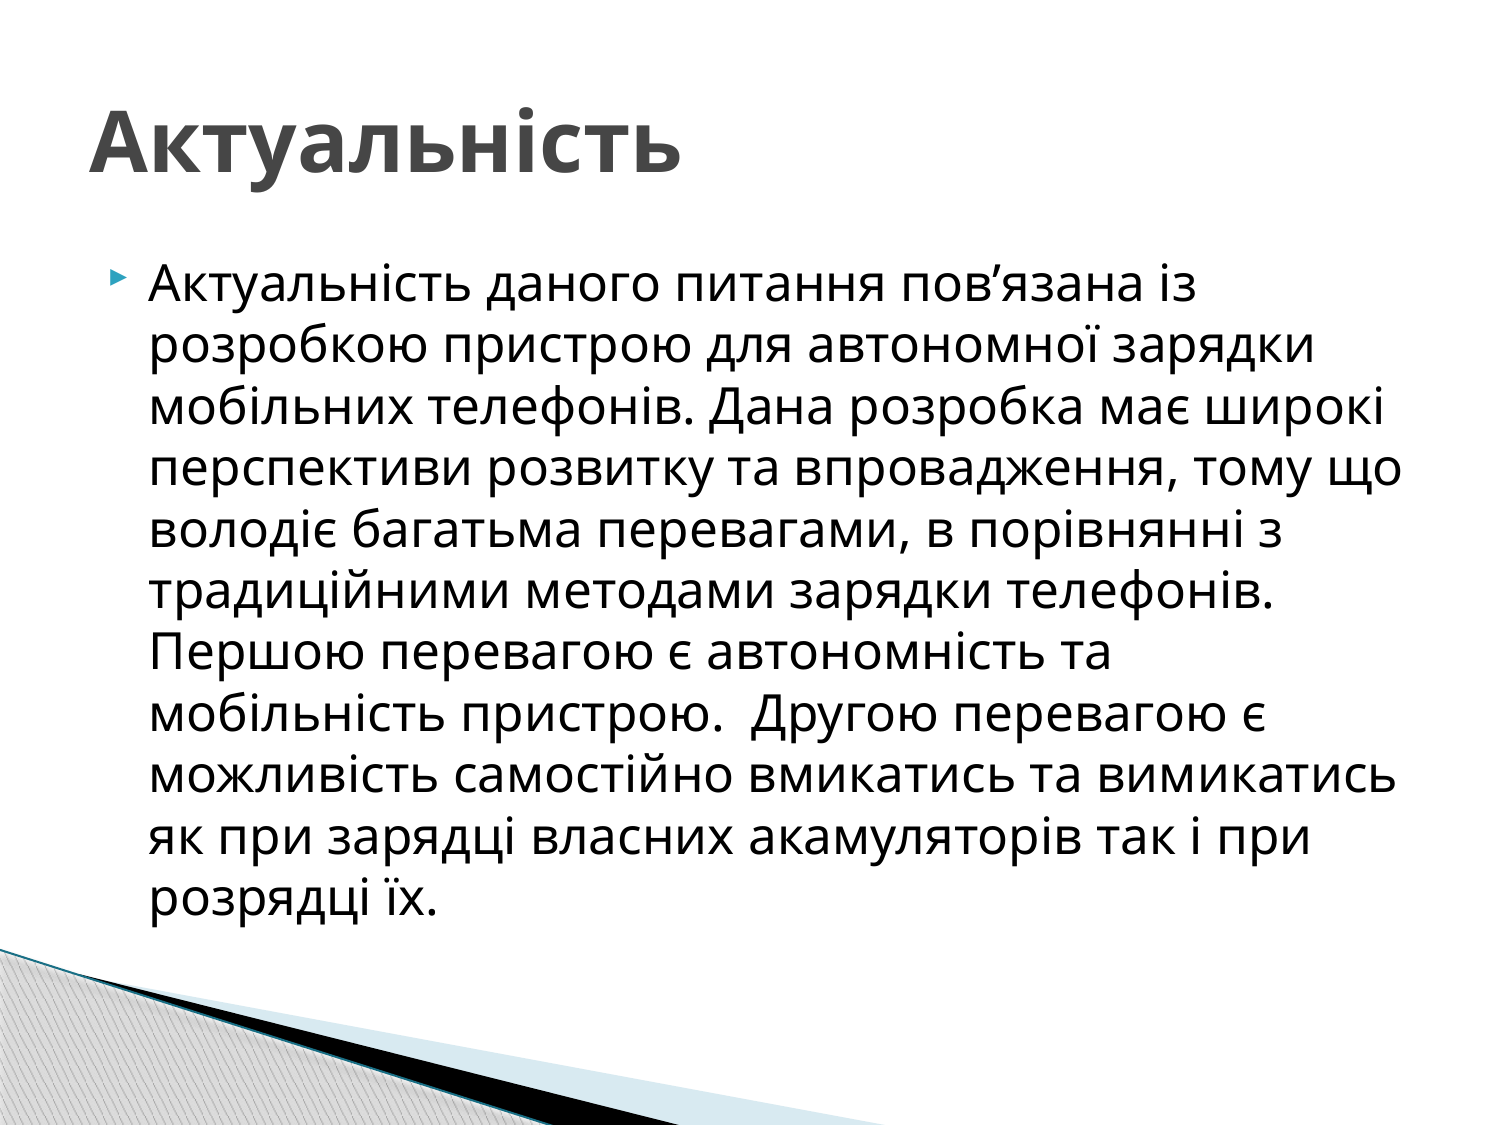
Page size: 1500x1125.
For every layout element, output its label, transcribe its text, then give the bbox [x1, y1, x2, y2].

list Актуальність даного питання пов’язана із розробкою пристрою для автономної зарядки мобільних телефонів. Дана розробка має широкі перспективи розвитку та впровадження, тому що володіє багатьма перевагами, в порівнянні з традиційними методами зарядки телефонів. Першою перевагою є автономність та мобільність пристрою. Другою перевагою є можливість самостійно вмикатись та вимикатись як при зарядці власних акамуляторів так і при розрядці їх. [75, 243, 1425, 986]
title Актуальність [75, 45, 1425, 233]
